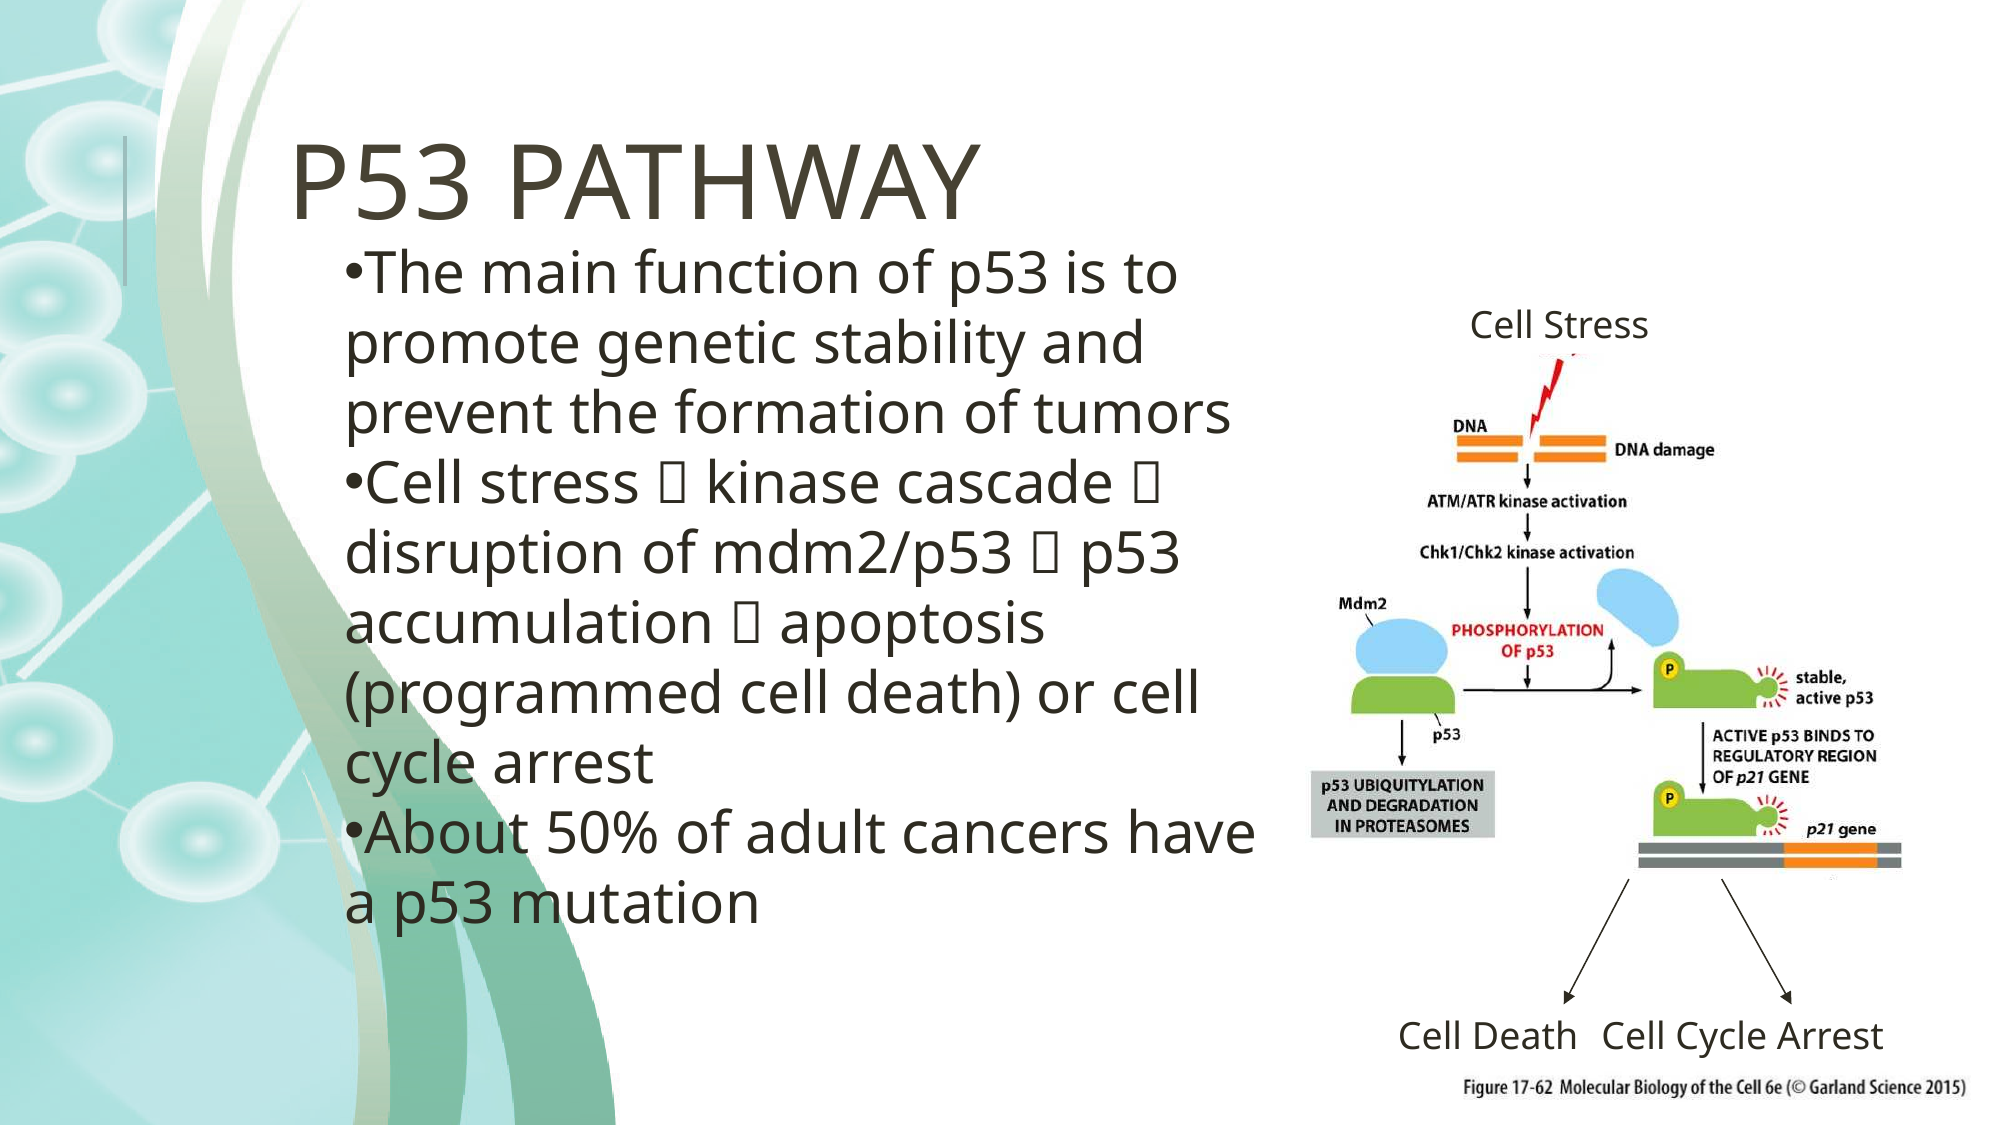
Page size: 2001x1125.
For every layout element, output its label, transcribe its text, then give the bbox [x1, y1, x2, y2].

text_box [1563, 878, 1630, 1005]
text_box Cell Cycle Arrest [1586, 1004, 1909, 1065]
title P53 Pathway [272, 66, 1867, 313]
picture [1455, 1070, 1989, 1106]
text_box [1721, 878, 1792, 1005]
text_box Cell Stress [1454, 313, 1691, 330]
text_box The main function of p53 is to promote genetic stability and prevent the formation of tumors Cell stress  kinase cascade  disruption of mdm2/p53  p53 accumulation  apoptosis (programmed cell death) or cell cycle arrest About 50% of adult cancers have a p53 mutation [329, 227, 1305, 943]
picture [1304, 335, 2001, 880]
text_box Cell Death [1383, 1004, 1586, 1065]
